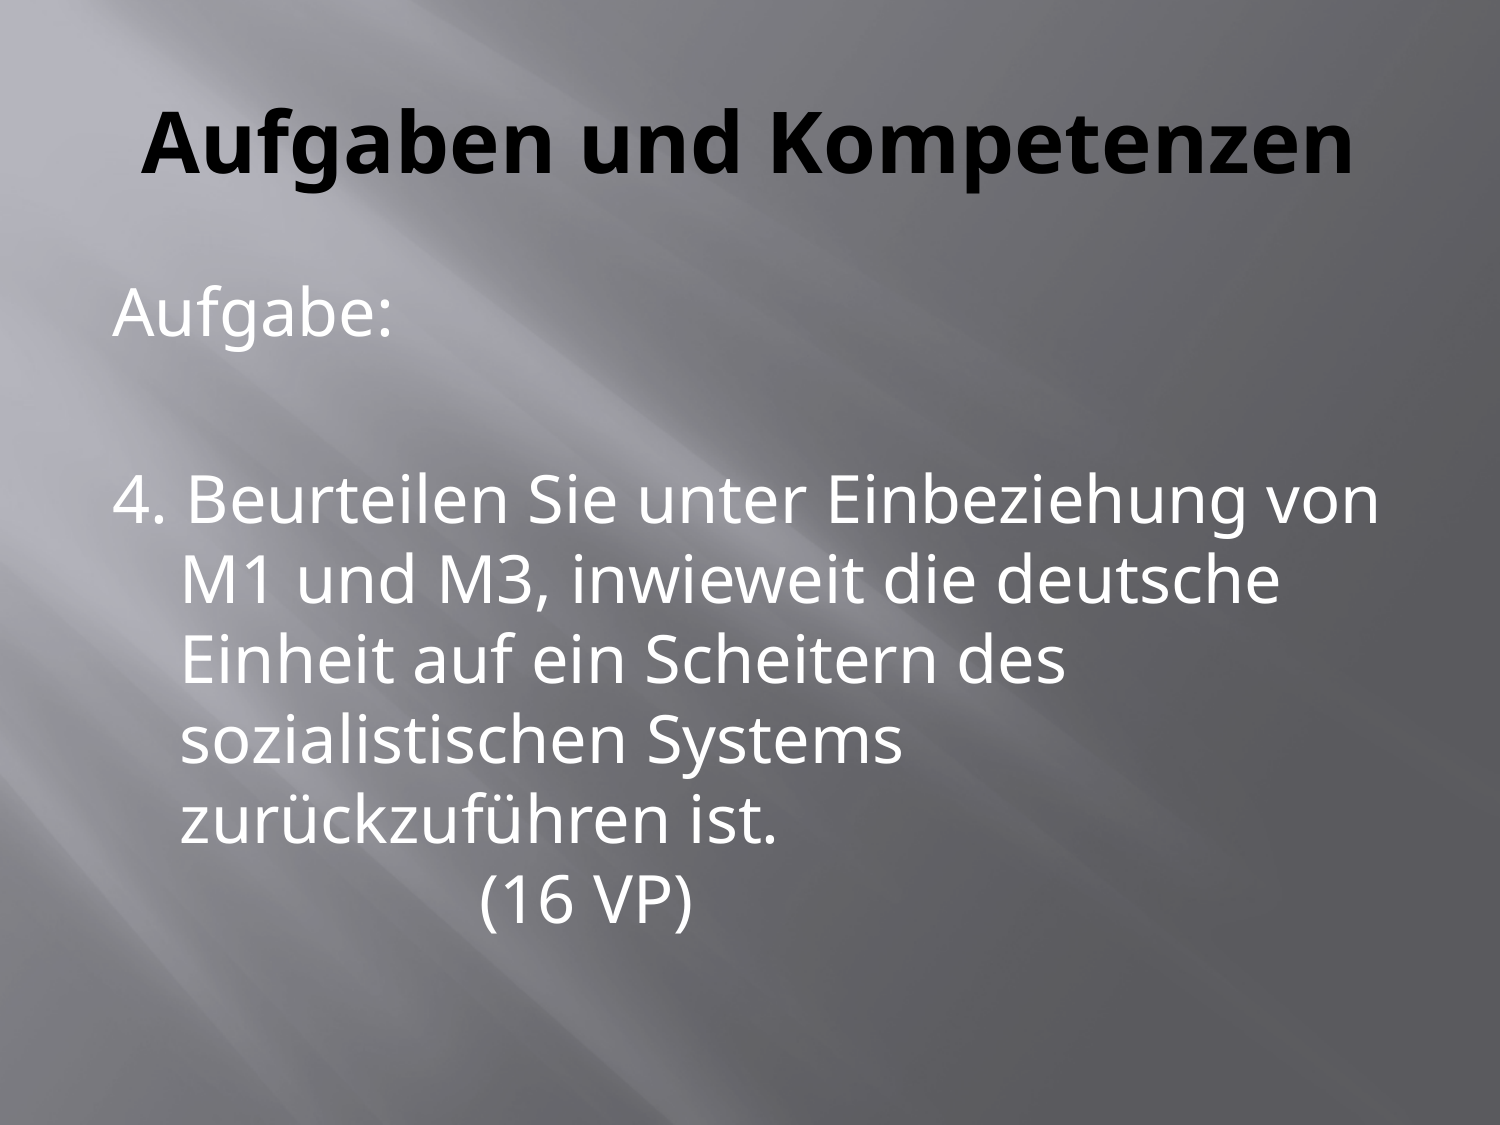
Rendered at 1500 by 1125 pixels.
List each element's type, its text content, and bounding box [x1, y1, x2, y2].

title Aufgaben und Kompetenzen [75, 45, 1425, 233]
list Aufgabe: 4. Beurteilen Sie unter Einbeziehung von M1 und M3, inwieweit die deutsche Einheit auf ein Scheitern des sozialistischen Systems zurückzuführen ist. (16 VP) [75, 262, 1425, 1035]
